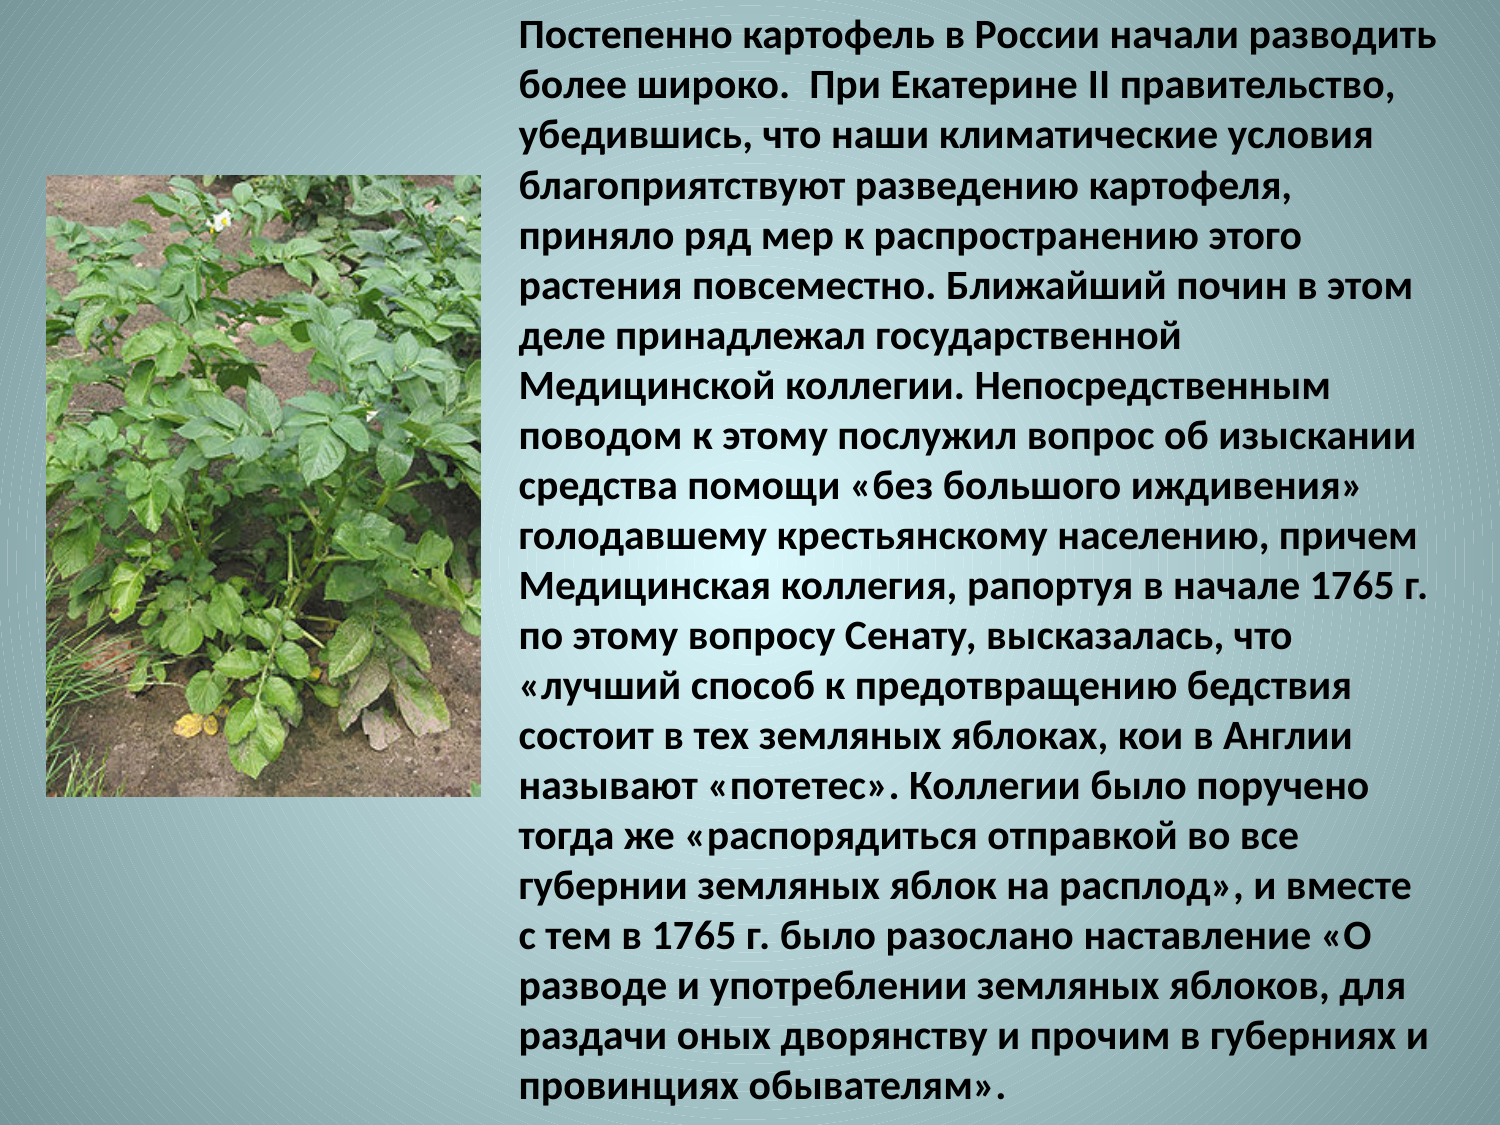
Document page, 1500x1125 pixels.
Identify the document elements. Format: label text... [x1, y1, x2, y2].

text_box Постепенно картофель в России начали разводить более широко. При Екатерине II правительство, убедившись, что наши климатические условия благоприятствуют разведению картофеля, приняло ряд мер к распространению этого растения повсеместно. Ближайший почин в этом деле принадлежал государственной Медицинской коллегии. Непосредственным поводом к этому послужил вопрос об изыскании средства помощи «без большого иждивения» голодавшему крестьянскому населению, причем Медицинская коллегия, рапортуя в начале 1765 г. по этому вопросу Сенату, высказалась, что «лучший способ к предотвращению бедствия состоит в тех земляных яблоках, кои в Англии называют «потетес». Коллегии было поручено тогда же «распорядиться отправкой во все губернии земляных яблок на расплод», и вместе с тем в 1765 г. было разослано наставление «О разводе и употреблении земляных яблоков, для раздачи оных дворянству и прочим в губерниях и провинциях обывателям». [503, 0, 1454, 1116]
picture [46, 175, 481, 798]
